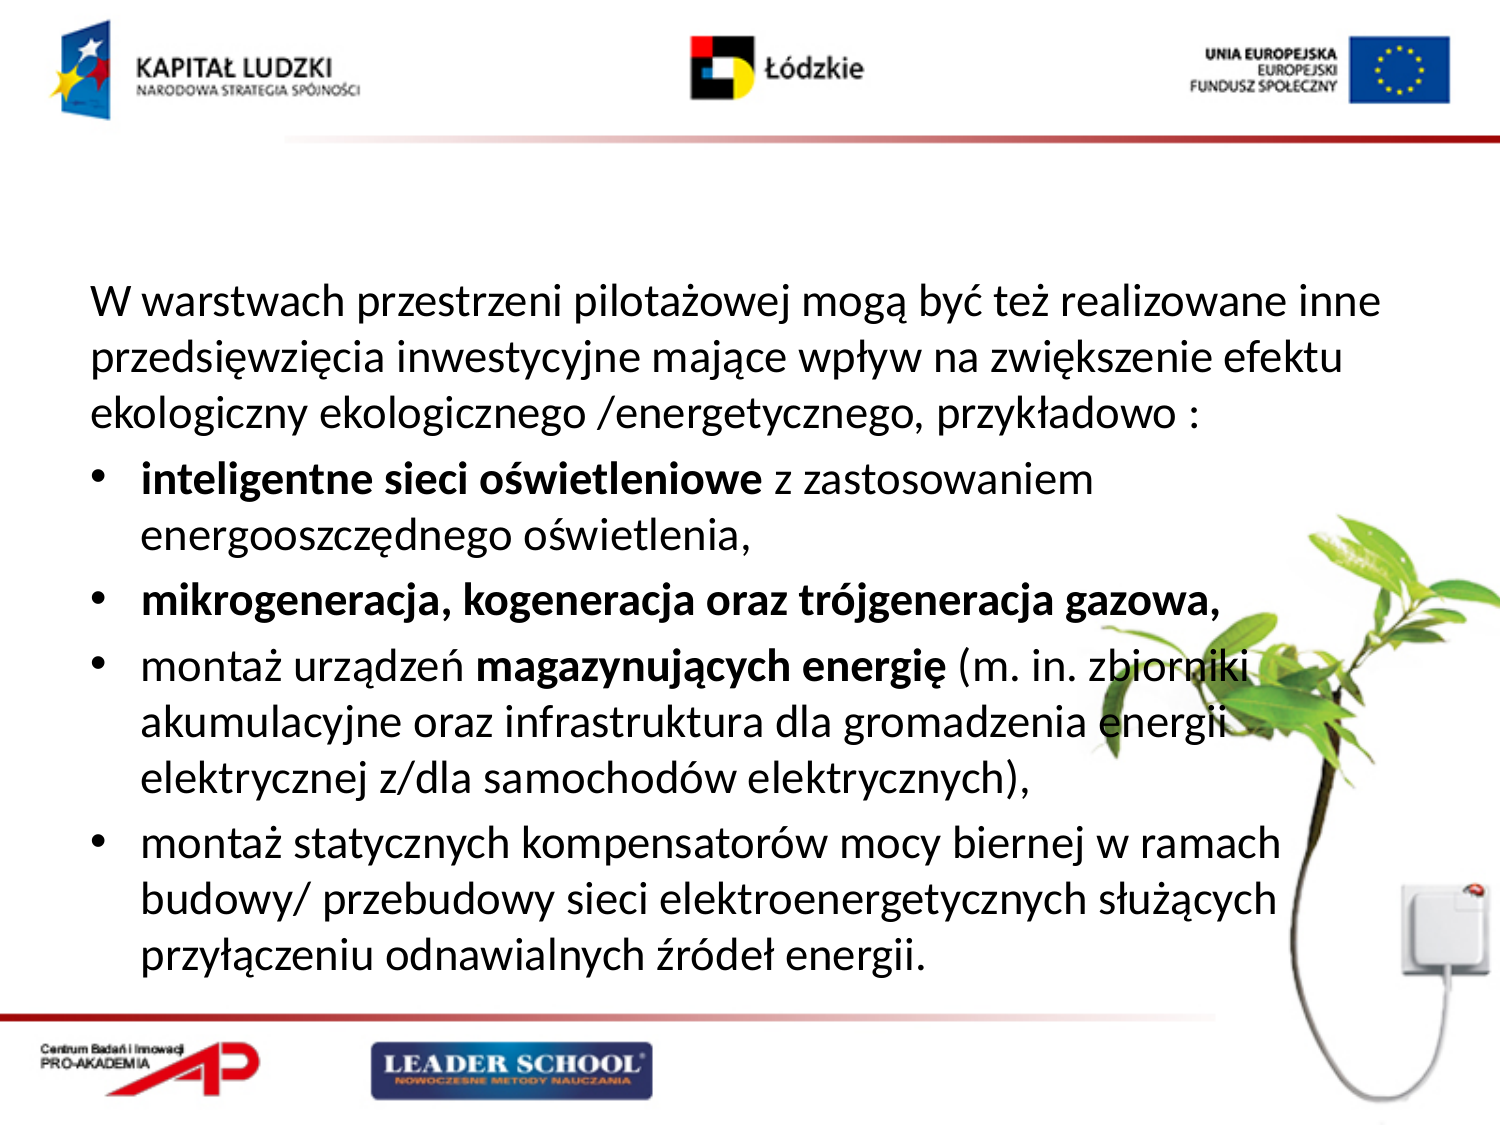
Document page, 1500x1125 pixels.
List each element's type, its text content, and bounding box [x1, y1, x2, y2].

picture [0, 0, 1500, 1125]
list W warstwach przestrzeni pilotażowej mogą być też realizowane inne przedsięwzięcia inwestycyjne mające wpływ na zwiększenie efektu ekologiczny ekologicznego /energetycznego, przykładowo : inteligentne sieci oświetleniowe z zastosowaniem energooszczędnego oświetlenia, mikrogeneracja, kogeneracja oraz trójgeneracja gazowa, montaż urządzeń magazynujących energię (m. in. zbiorniki akumulacyjne oraz infrastruktura dla gromadzenia energii elektrycznej z/dla samochodów elektrycznych), montaż statycznych kompensatorów mocy biernej w ramach budowy/ przebudowy sieci elektroenergetycznych służących przyłączeniu odnawialnych źródeł energii. [75, 262, 1425, 1005]
